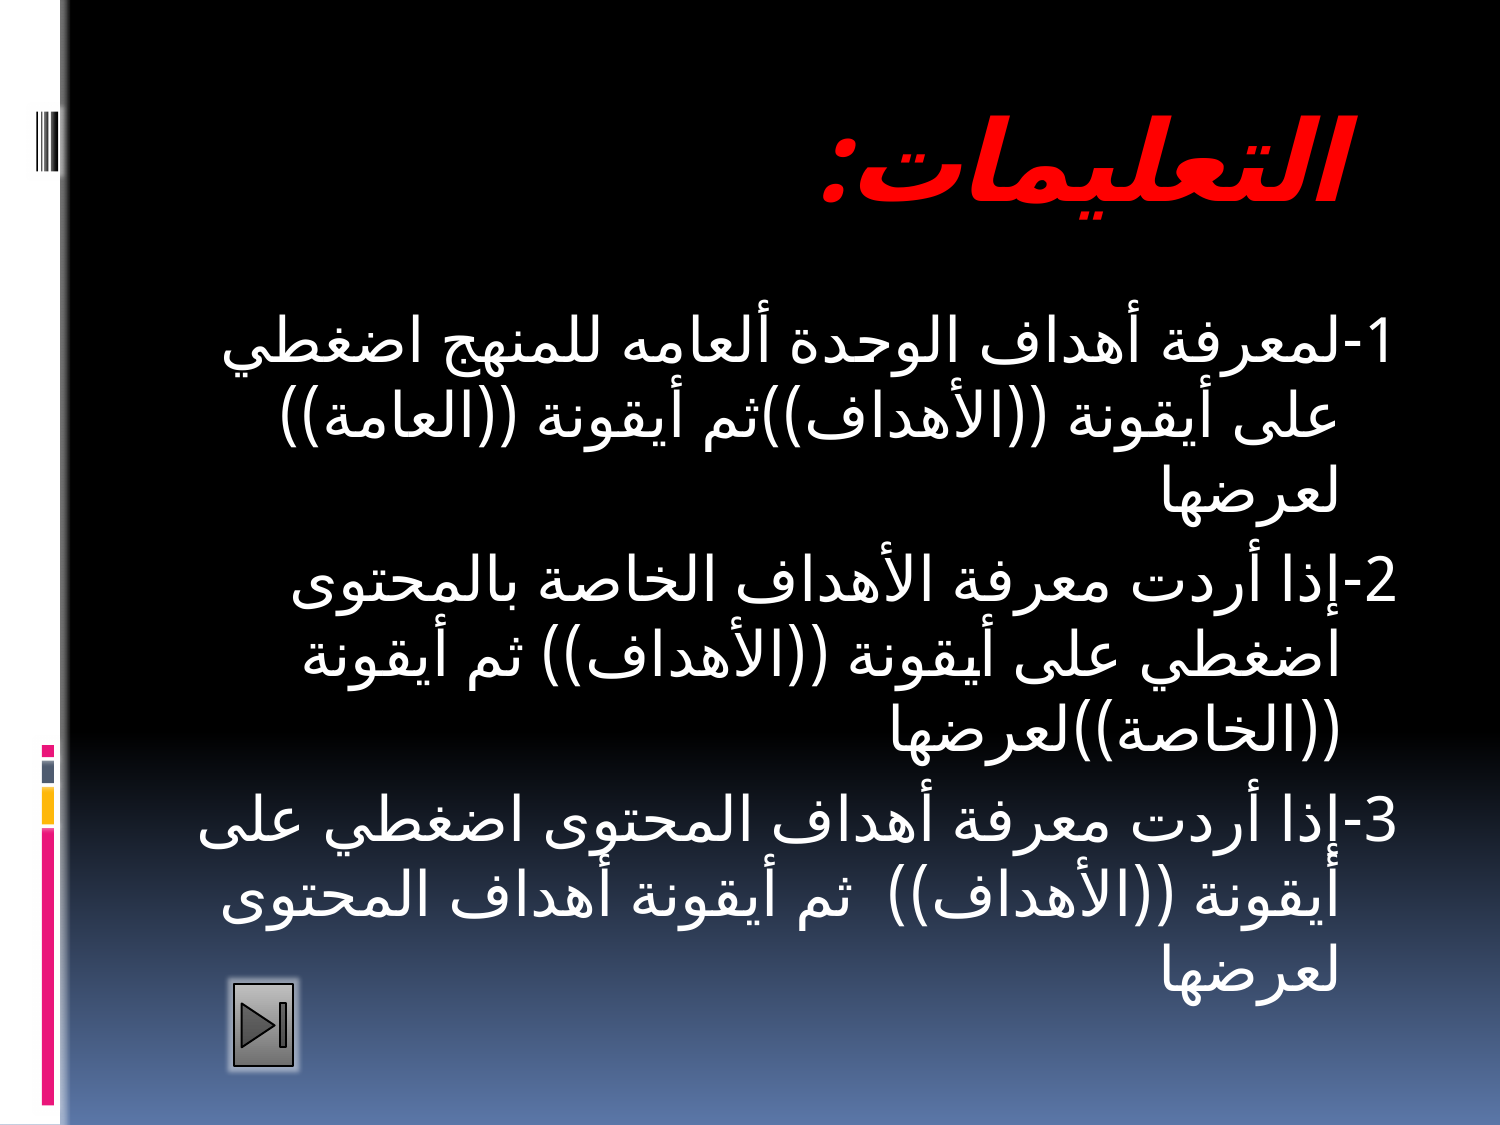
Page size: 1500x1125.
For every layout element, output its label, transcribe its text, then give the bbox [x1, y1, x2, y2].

list 1-لمعرفة أهداف الوحدة ألعامه للمنهج اضغطي على أيقونة ((الأهداف))ثم أيقونة ((العامة)) لعرضها 2-إذا أردت معرفة الأهداف الخاصة بالمحتوى اضغطي على أيقونة ((الأهداف)) ثم أيقونة ((الخاصة))لعرضها 3-إذا أردت معرفة أهداف المحتوى اضغطي على أيقونة ((الأهداف)) ثم أيقونة أهداف المحتوى لعرضها [150, 292, 1425, 1043]
title التعليمات: [199, 82, 1360, 292]
text_box [233, 983, 294, 1067]
